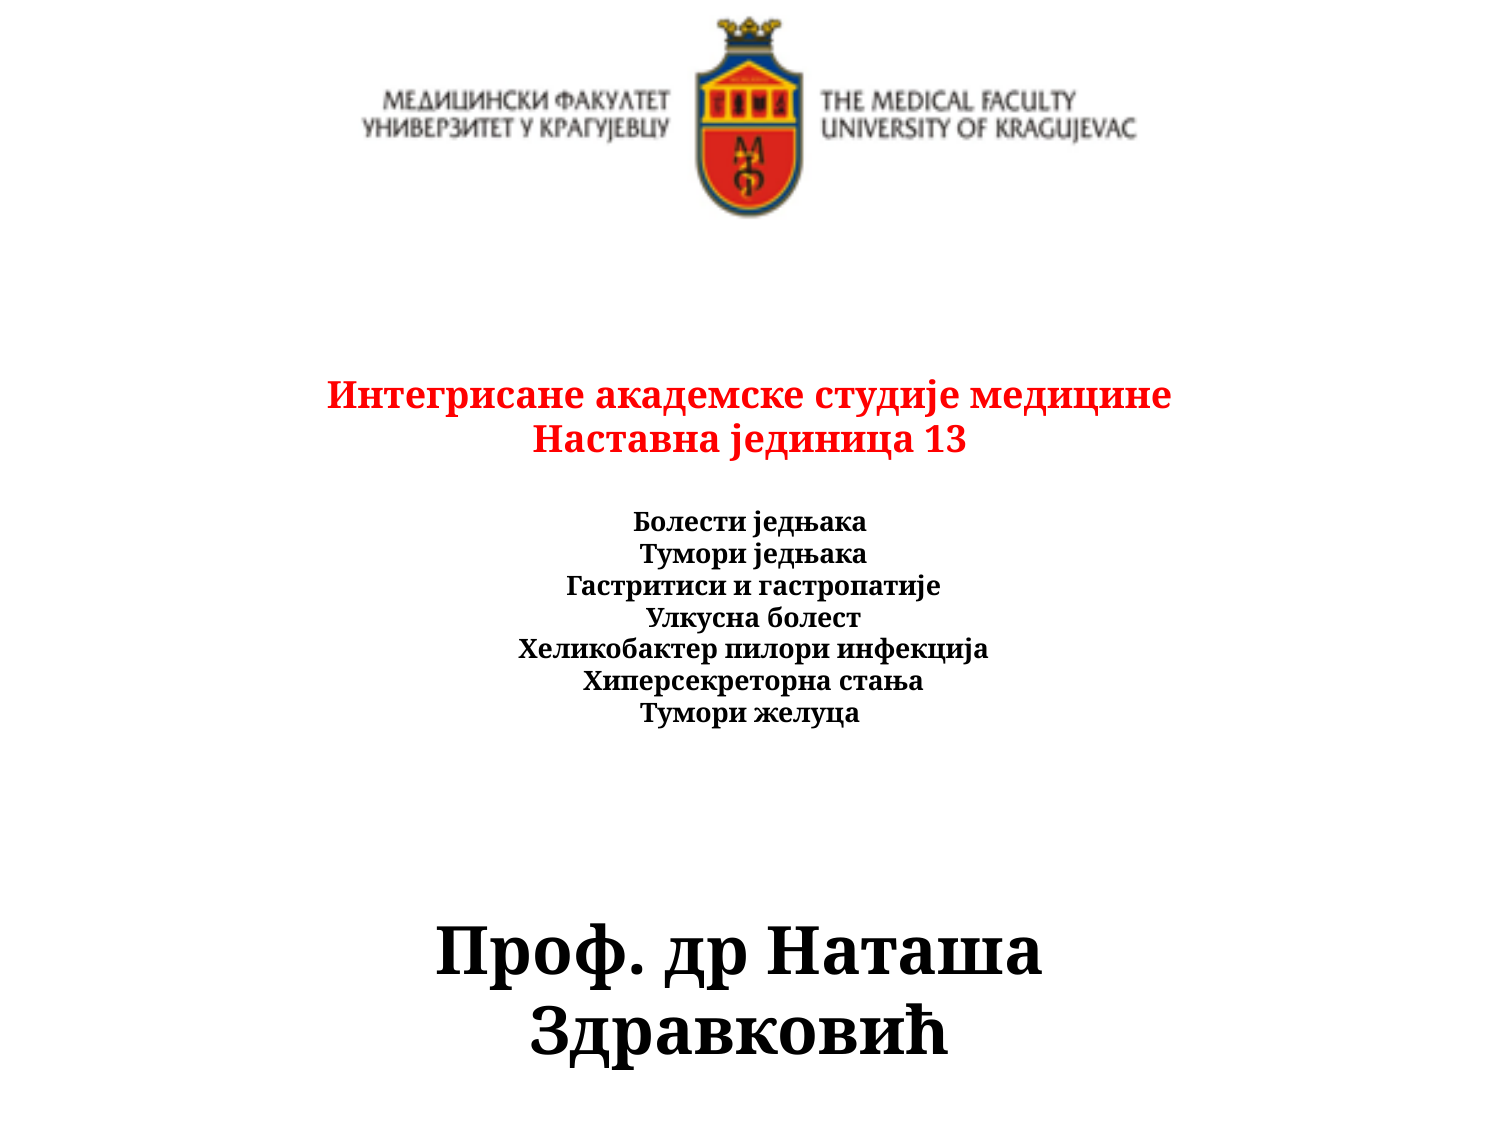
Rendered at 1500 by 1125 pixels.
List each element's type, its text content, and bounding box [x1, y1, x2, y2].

title Интегрисане академске студије медицине Наставна јединица 13 Болести једњака Тумори једњака Гастритиси и гастропатије Улкусна болест Хеликобактер пилори инфекција Хиперсекреторна стања Тумори желуца [24, 362, 1475, 829]
picture [210, 12, 1351, 251]
subtitle Проф. др Наташа Здравковић [214, 900, 1265, 1125]
